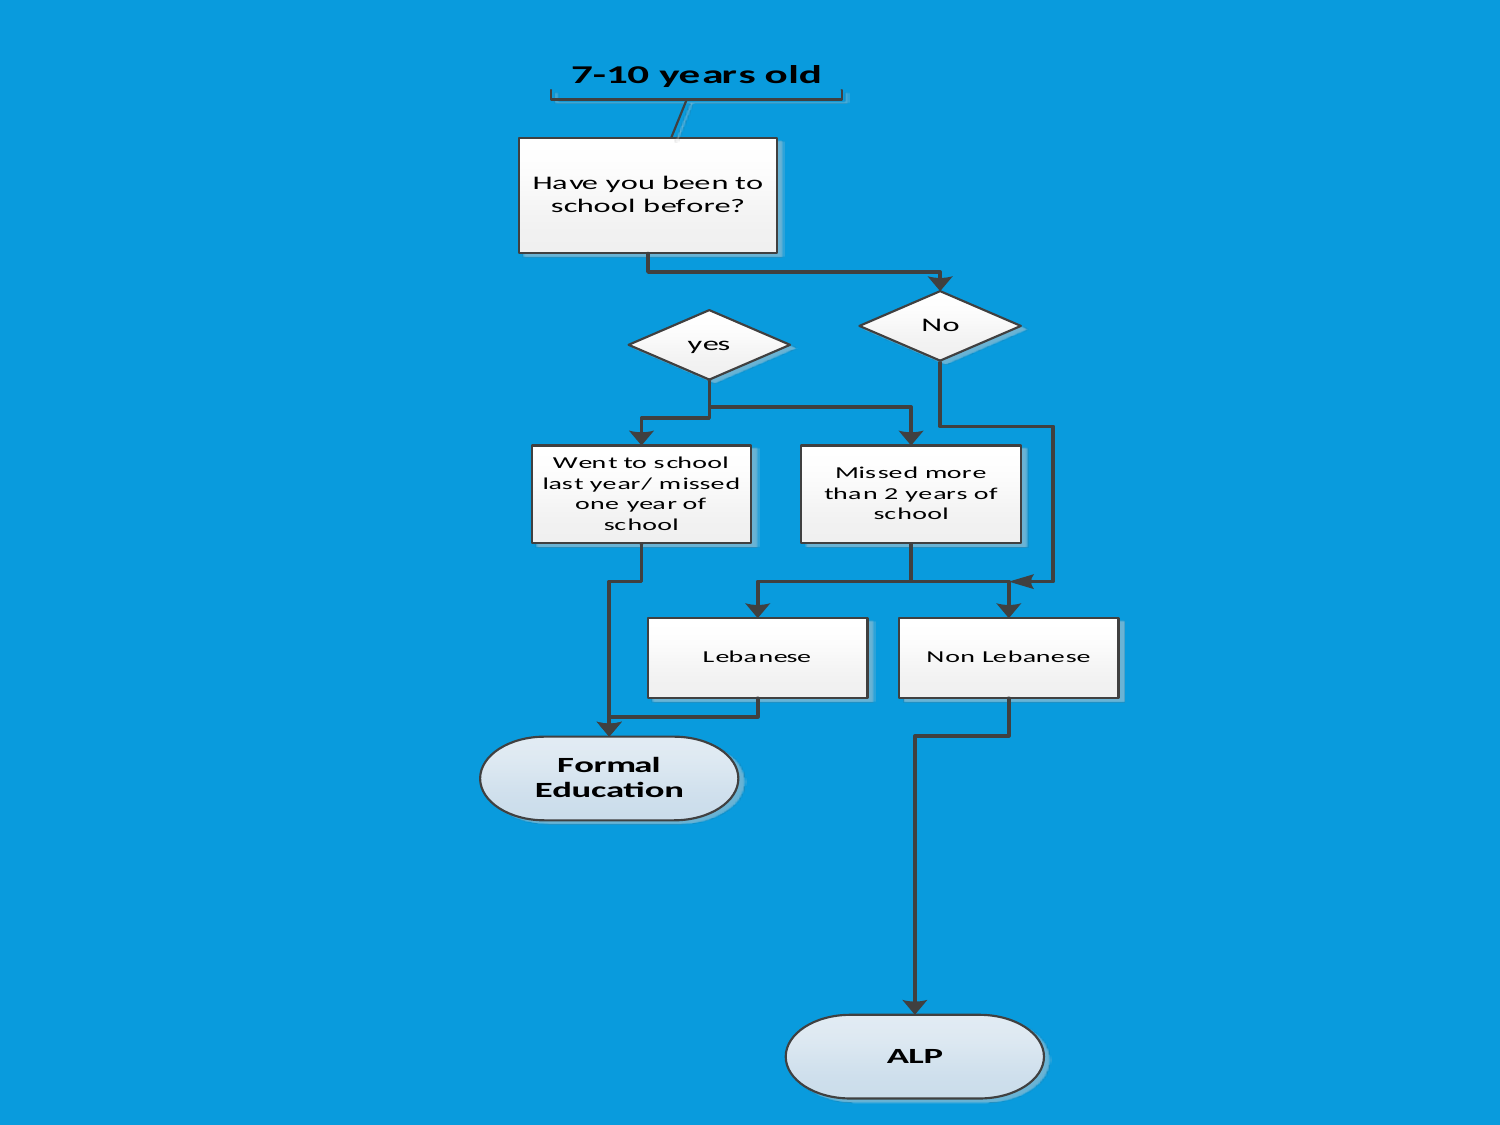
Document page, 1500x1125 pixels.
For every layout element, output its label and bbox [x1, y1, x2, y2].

picture [643, 69, 647, 80]
picture [551, 93, 849, 110]
picture [480, 116, 1124, 1103]
picture [725, 72, 729, 82]
picture [630, 69, 634, 81]
picture [663, 72, 672, 86]
picture [578, 68, 590, 82]
